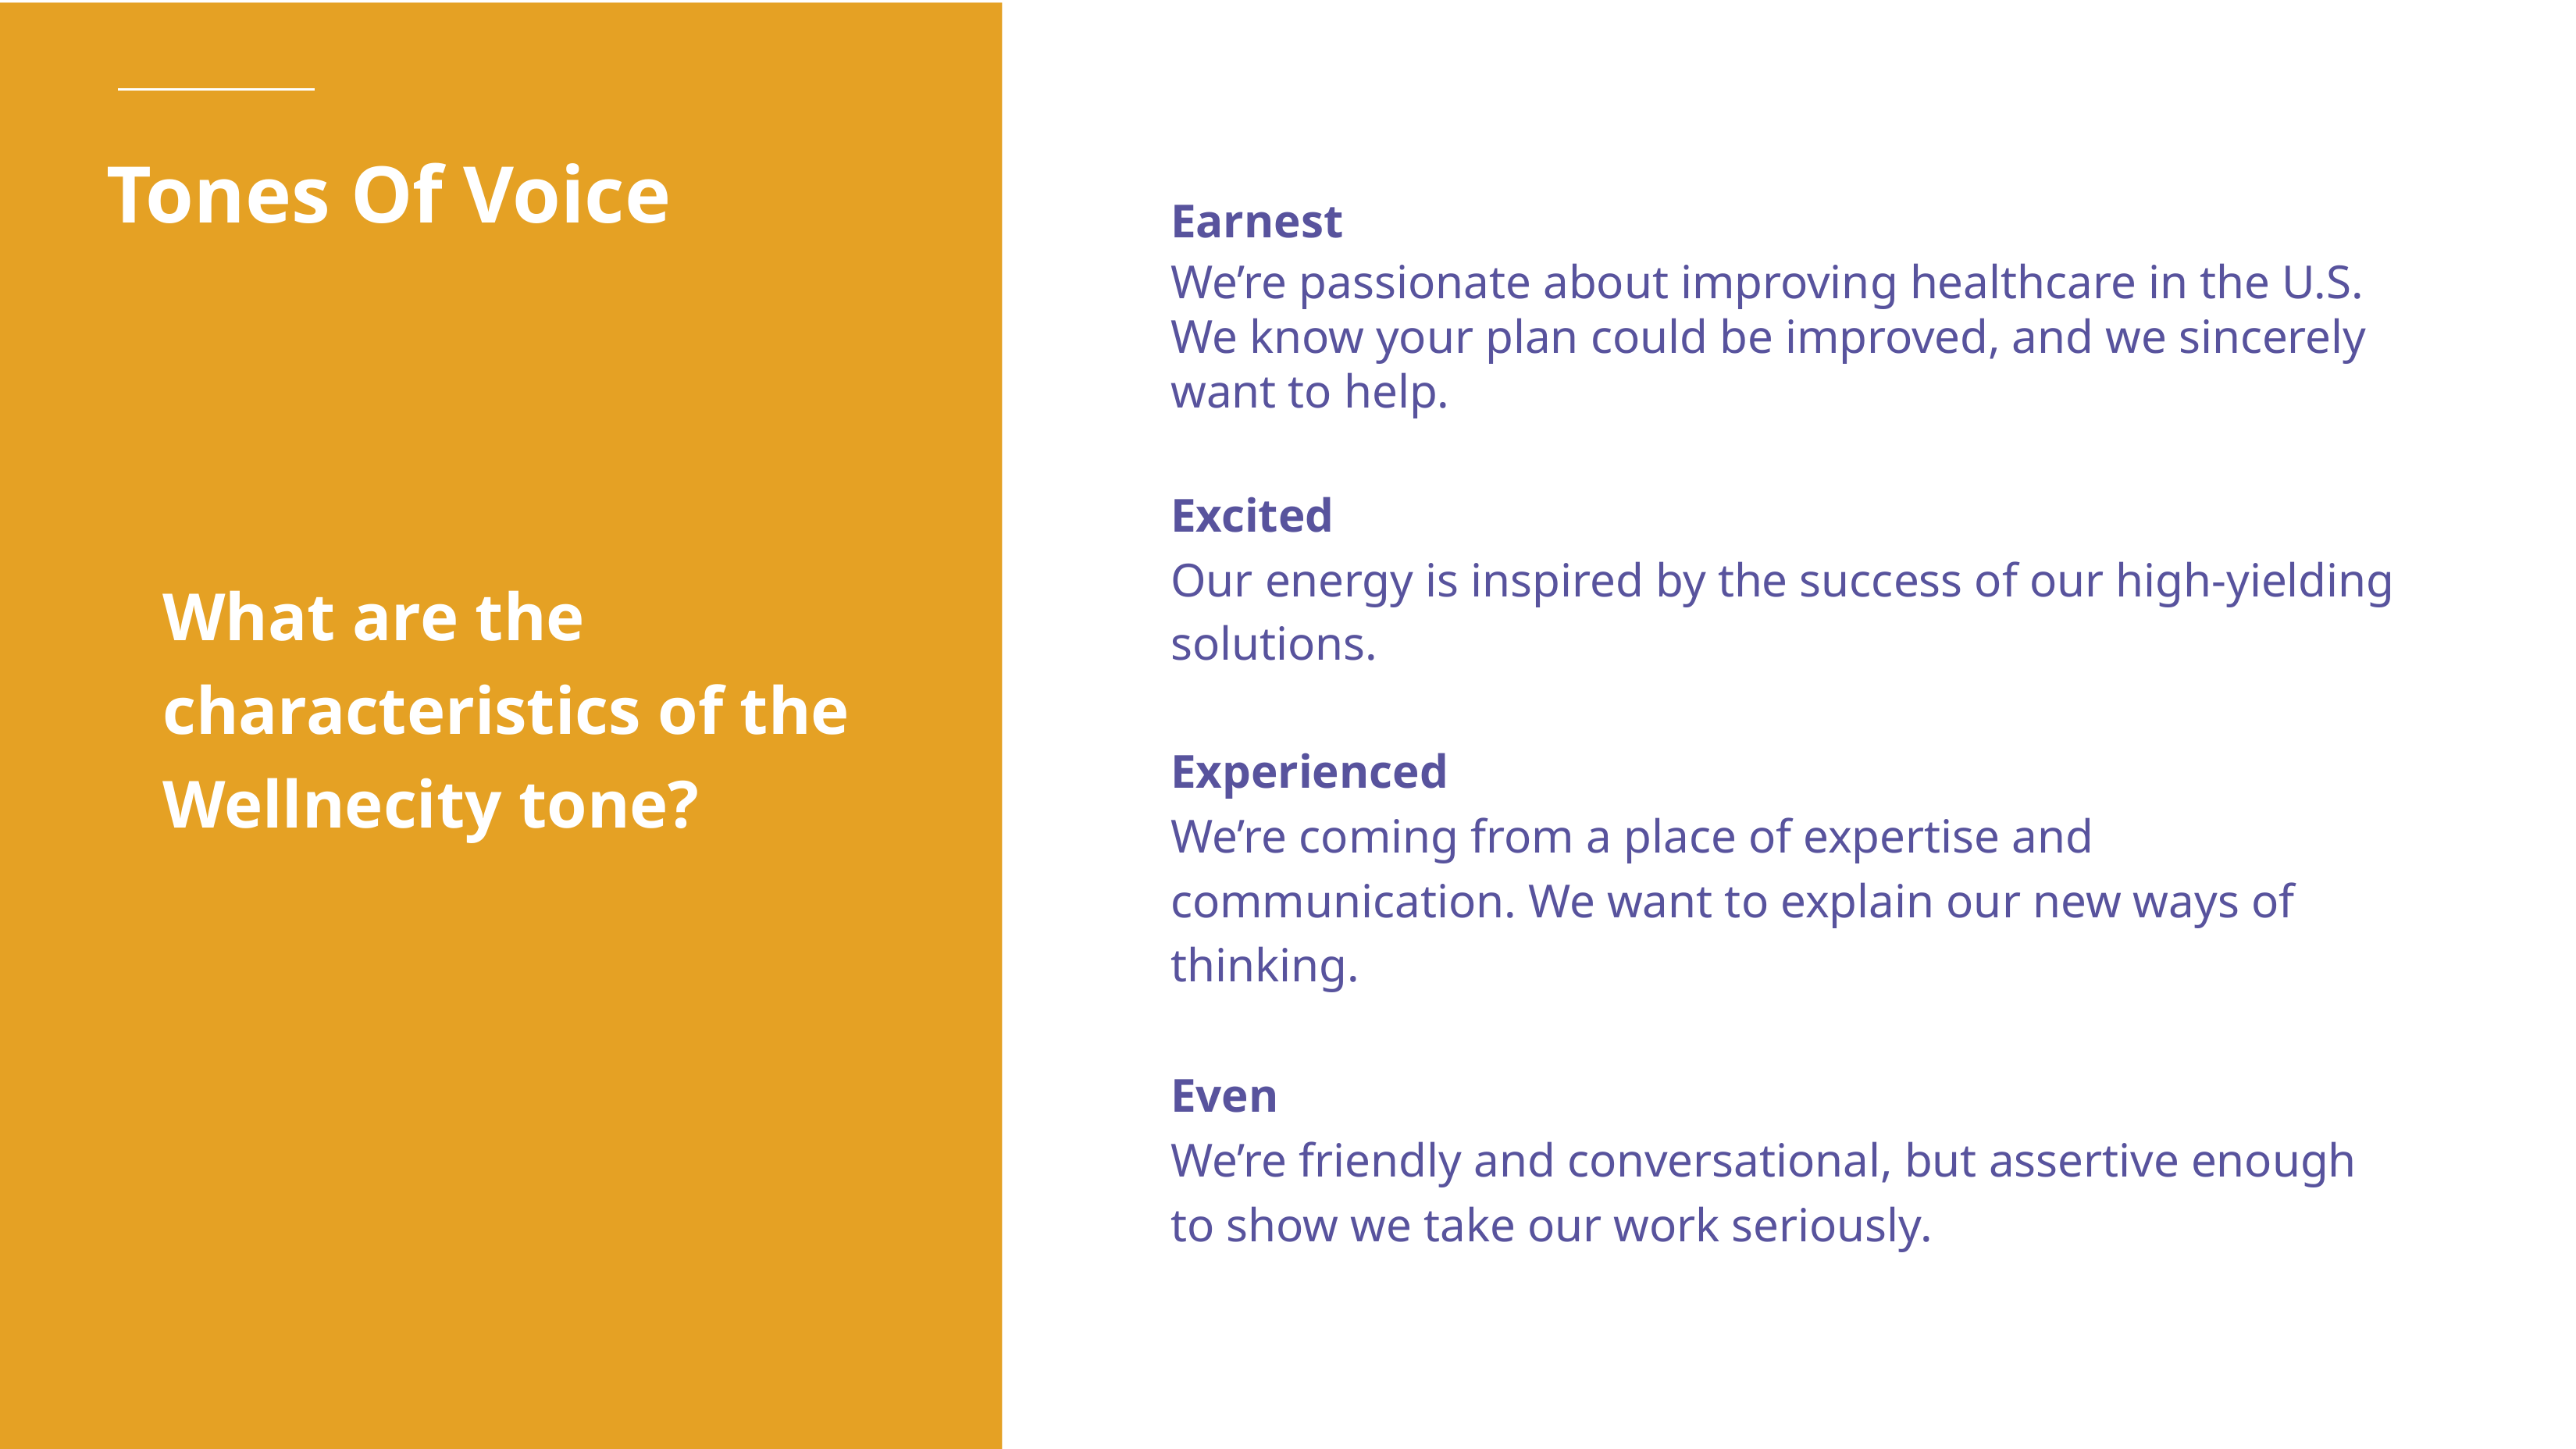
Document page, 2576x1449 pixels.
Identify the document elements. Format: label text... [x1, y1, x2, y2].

text_box Tones Of Voice [104, 142, 931, 238]
text_box What are the characteristics of the Wellnecity tone? [161, 558, 893, 841]
text_box [0, 2, 1003, 1449]
text_box Earnest We’re passionate about improving healthcare in the U.S. We know your plan could be improved, and we sincerely want to help. Excited Our energy is inspired by the success of our high-yielding solutions. Experienced We’re coming from a place of expertise and communication. We want to explain our new ways of thinking. Even We’re friendly and conversational, but assertive enough to show we take our work seriously. [1169, 183, 2409, 1319]
